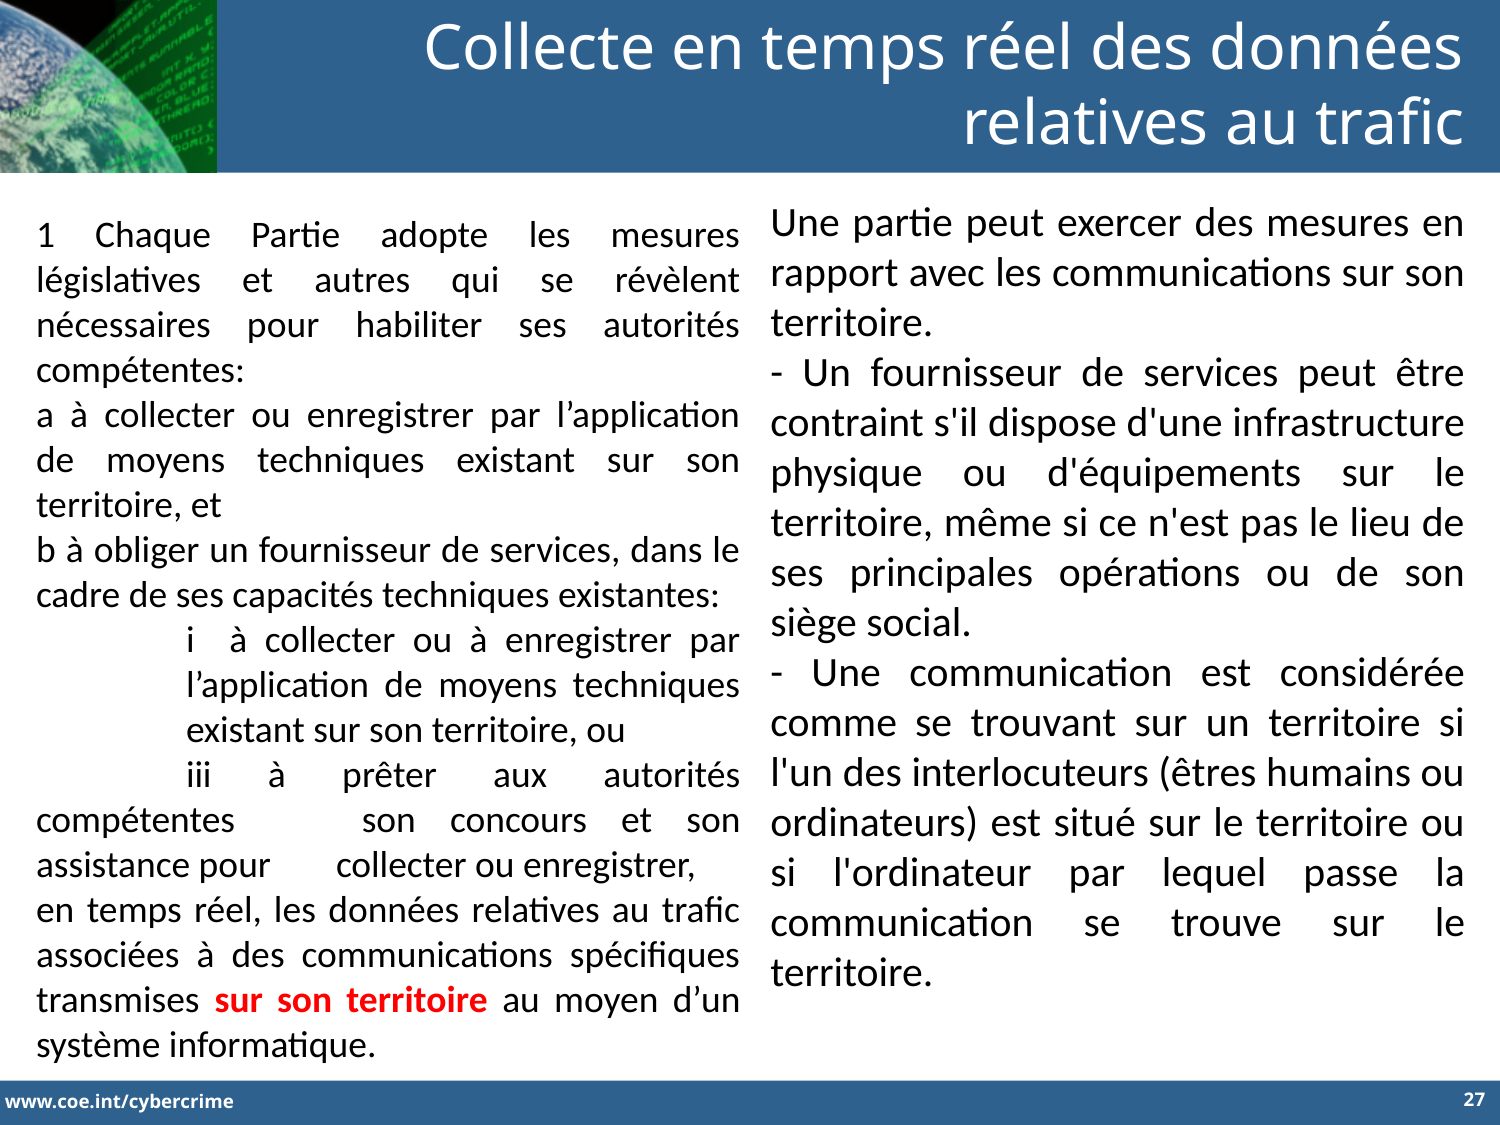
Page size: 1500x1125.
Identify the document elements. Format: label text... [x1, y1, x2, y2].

text_box Une partie peut exercer des mesures en rapport avec les communications sur son territoire. - Un fournisseur de services peut être contraint s'il dispose d'une infrastructure physique ou d'équipements sur le territoire, même si ce n'est pas le lieu de ses principales opérations ou de son siège social. - Une communication est considérée comme se trouvant sur un territoire si l'un des interlocuteurs (êtres humains ou ordinateurs) est situé sur le territoire ou si l'ordinateur par lequel passe la communication se trouve sur le territoire. [755, 186, 1480, 1002]
picture [0, 0, 217, 173]
text_box Collecte en temps réel des données relatives au trafic [227, 0, 1480, 165]
text_box 1 Chaque Partie adopte les mesures législatives et autres qui se révèlent nécessaires pour habiliter ses autorités compétentes: a à collecter ou enregistrer par l’application de moyens techniques existant sur son territoire, et b à obliger un fournisseur de services, dans le cadre de ses capacités techniques existantes: i à collecter ou à enregistrer par l’application de moyens techniques existant sur son territoire, ou iii à prêter aux autorités compétentes son concours et son assistance pour collecter ou enregistrer, en temps réel, les données relatives au trafic associées à des communications spécifiques transmises sur son territoire au moyen d’un système informatique. [21, 202, 756, 1073]
